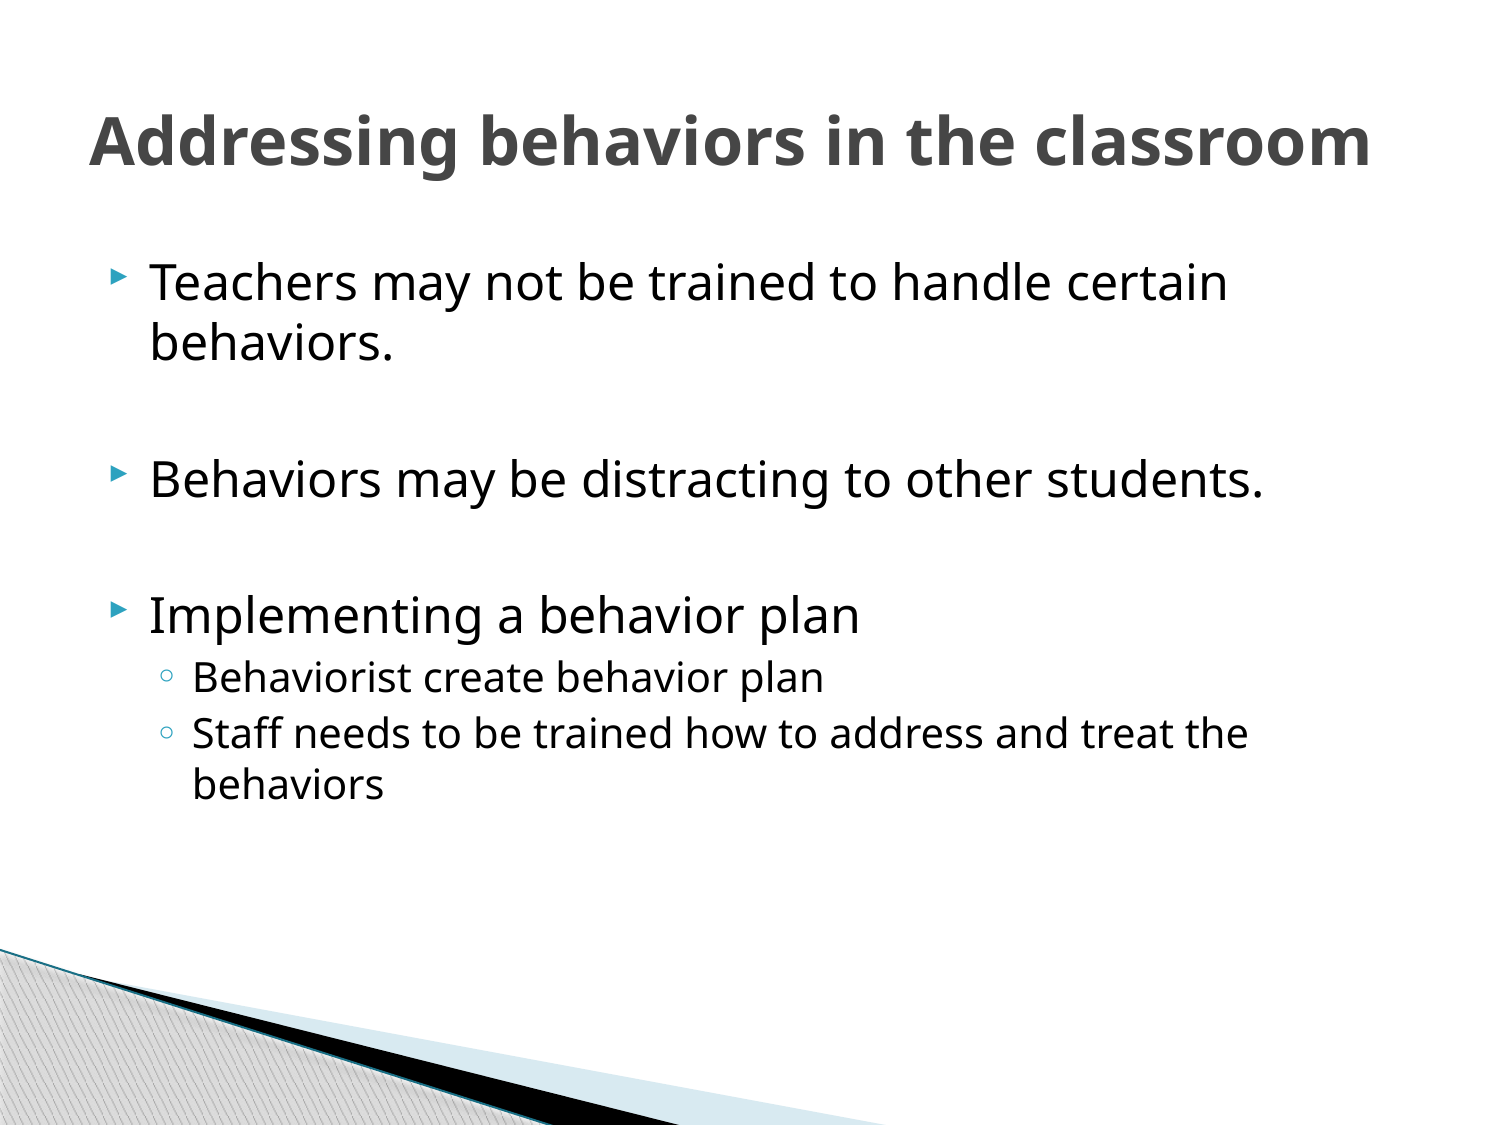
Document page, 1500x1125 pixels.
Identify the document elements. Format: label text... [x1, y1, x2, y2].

title Addressing behaviors in the classroom [75, 45, 1425, 233]
list Teachers may not be trained to handle certain behaviors. Behaviors may be distracting to other students. Implementing a behavior plan Behaviorist create behavior plan Staff needs to be trained how to address and treat the behaviors [74, 242, 1426, 986]
